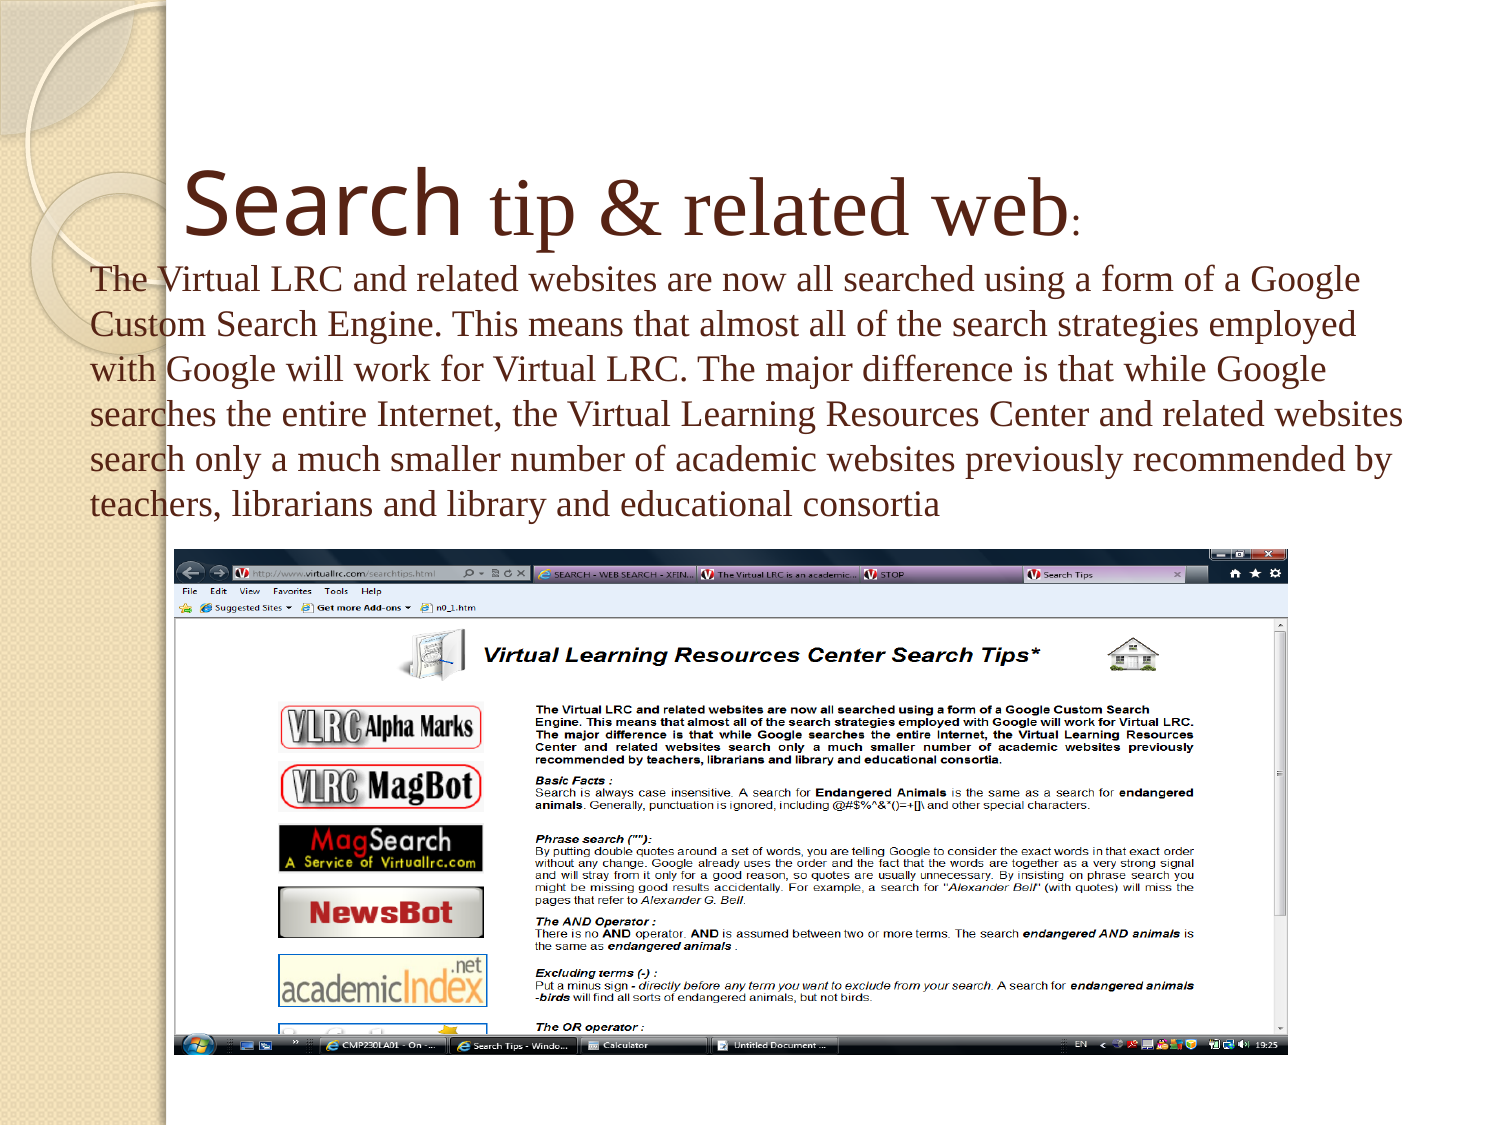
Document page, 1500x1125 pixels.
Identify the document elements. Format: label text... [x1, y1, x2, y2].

title Search tip & related web: The Virtual LRC and related websites are now all searched using a form of a Google Custom Search Engine. This means that almost all of the search strategies employed with Google will work for Virtual LRC. The major difference is that while Google searches the entire Internet, the Virtual Learning Resources Center and related websites search only a much smaller number of academic websites previously recommended by teachers, librarians and library and educational consortia [75, 45, 1425, 625]
picture [174, 549, 1288, 1055]
